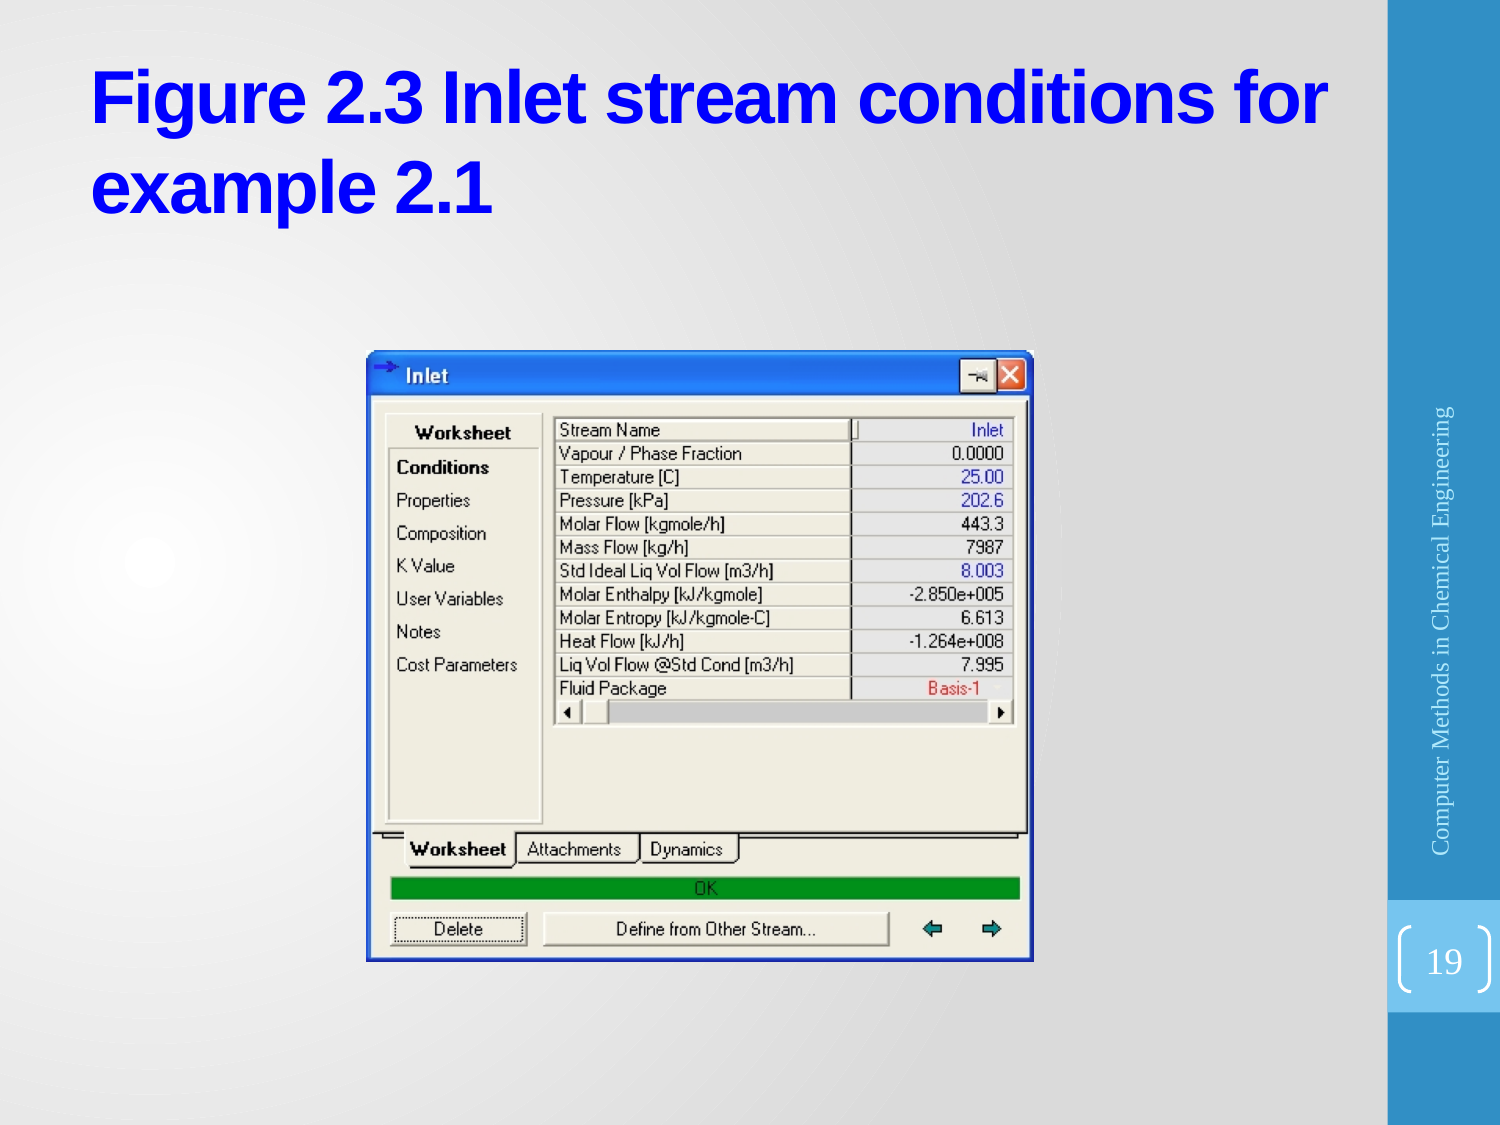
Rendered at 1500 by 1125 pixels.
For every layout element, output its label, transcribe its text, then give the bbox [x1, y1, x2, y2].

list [366, 350, 1034, 962]
slide_number 19 [1397, 925, 1492, 994]
title Figure 2.3 Inlet stream conditions for example 2.1 [75, 45, 1362, 233]
footer Computer Methods in Chemical Engineering [1408, 391, 1469, 889]
